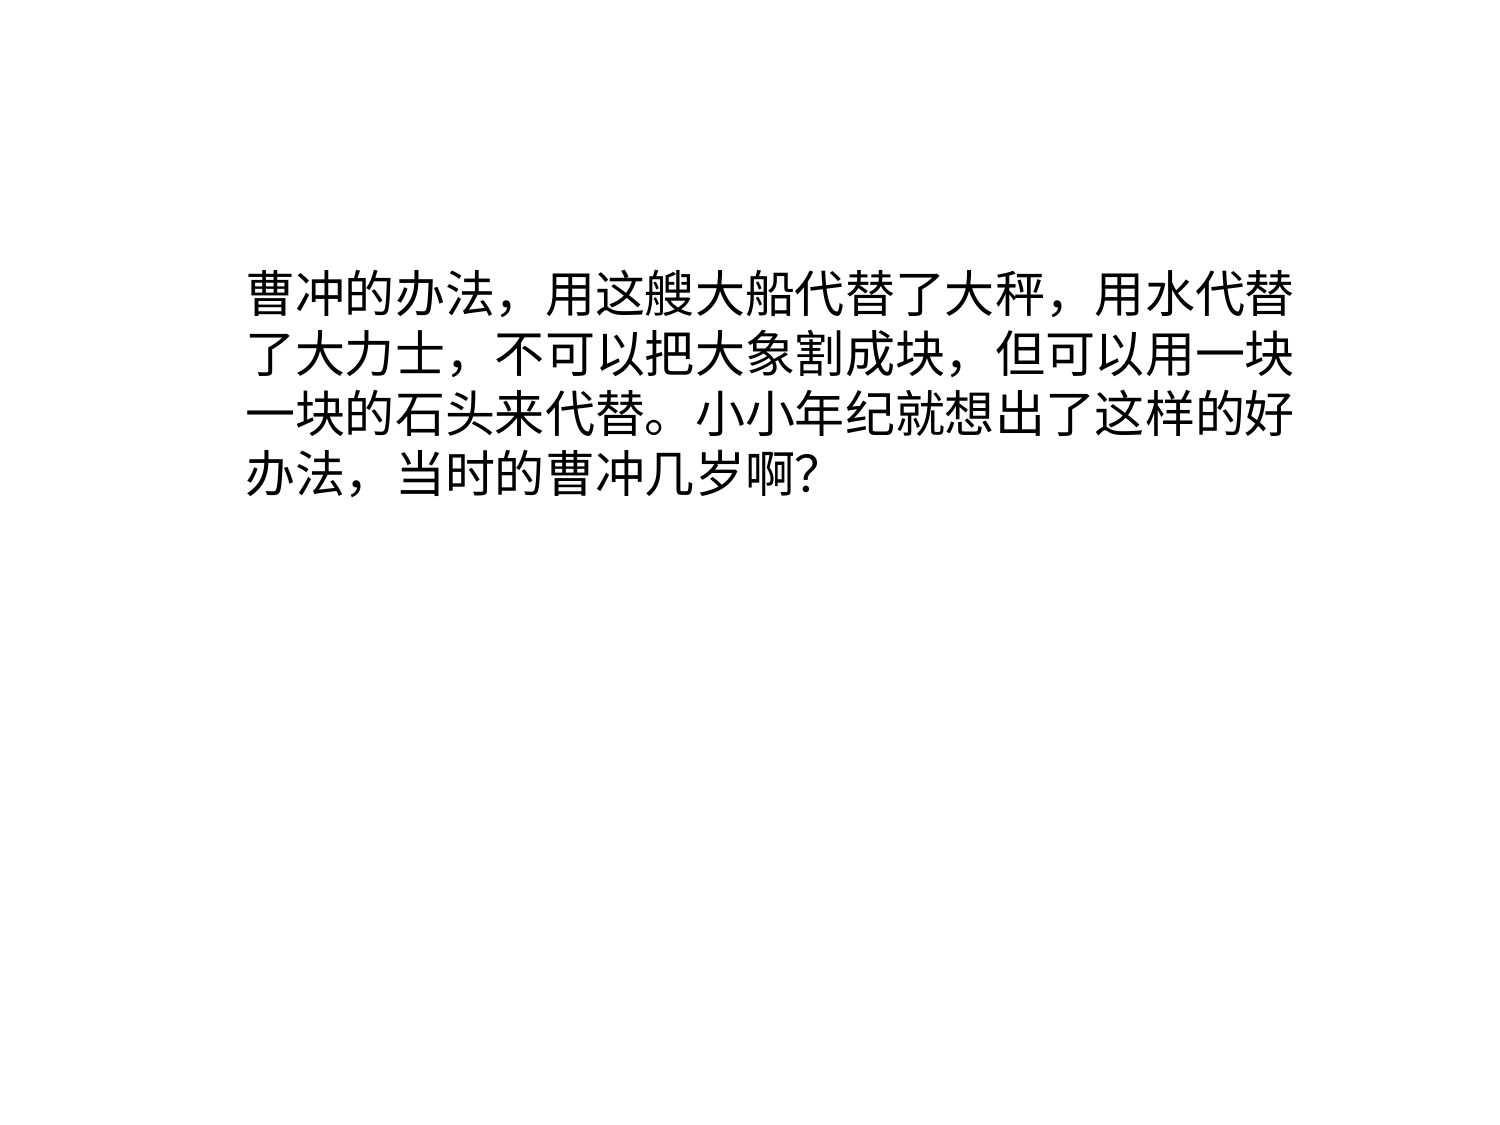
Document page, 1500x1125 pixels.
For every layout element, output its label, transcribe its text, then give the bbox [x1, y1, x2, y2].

text_box 曹冲的办法，用这艘大船代替了大秤，用水代替了大力士，不可以把大象割成块，但可以用一块一块的石头来代替。小小年纪就想出了这样的好办法，当时的曹冲几岁啊？ [230, 255, 1341, 511]
